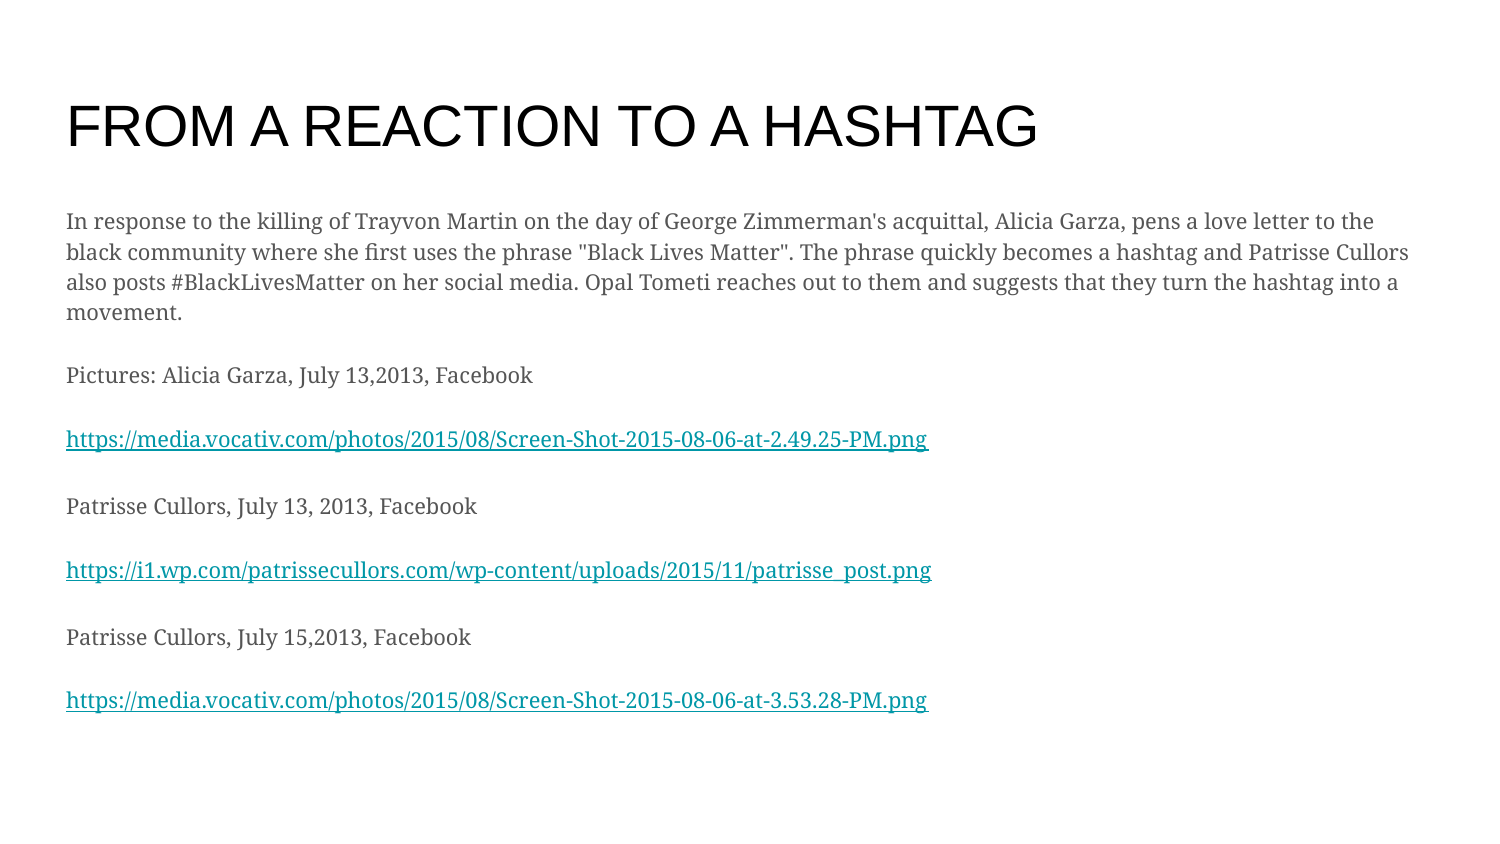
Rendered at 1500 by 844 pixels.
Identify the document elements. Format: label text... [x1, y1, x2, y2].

list In response to the killing of Trayvon Martin on the day of George Zimmerman's acquittal, Alicia Garza, pens a love letter to the black community where she first uses the phrase "Black Lives Matter". The phrase quickly becomes a hashtag and Patrisse Cullors also posts #BlackLivesMatter on her social media. Opal Tometi reaches out to them and suggests that they turn the hashtag into a movement. Pictures: Alicia Garza, July 13,2013, Facebook https://media.vocativ.com/photos/2015/08/Screen-Shot-2015-08-06-at-2.49.25-PM.png Patrisse Cullors, July 13, 2013, Facebook https://i1.wp.com/patrissecullors.com/wp-content/uploads/2015/11/patrisse_post.png Patrisse Cullors, July 15,2013, Facebook https://media.vocativ.com/photos/2015/08/Screen-Shot-2015-08-06-at-3.53.28-PM.png [51, 189, 1449, 750]
title FROM A REACTION TO A HASHTAG [51, 72, 1449, 167]
